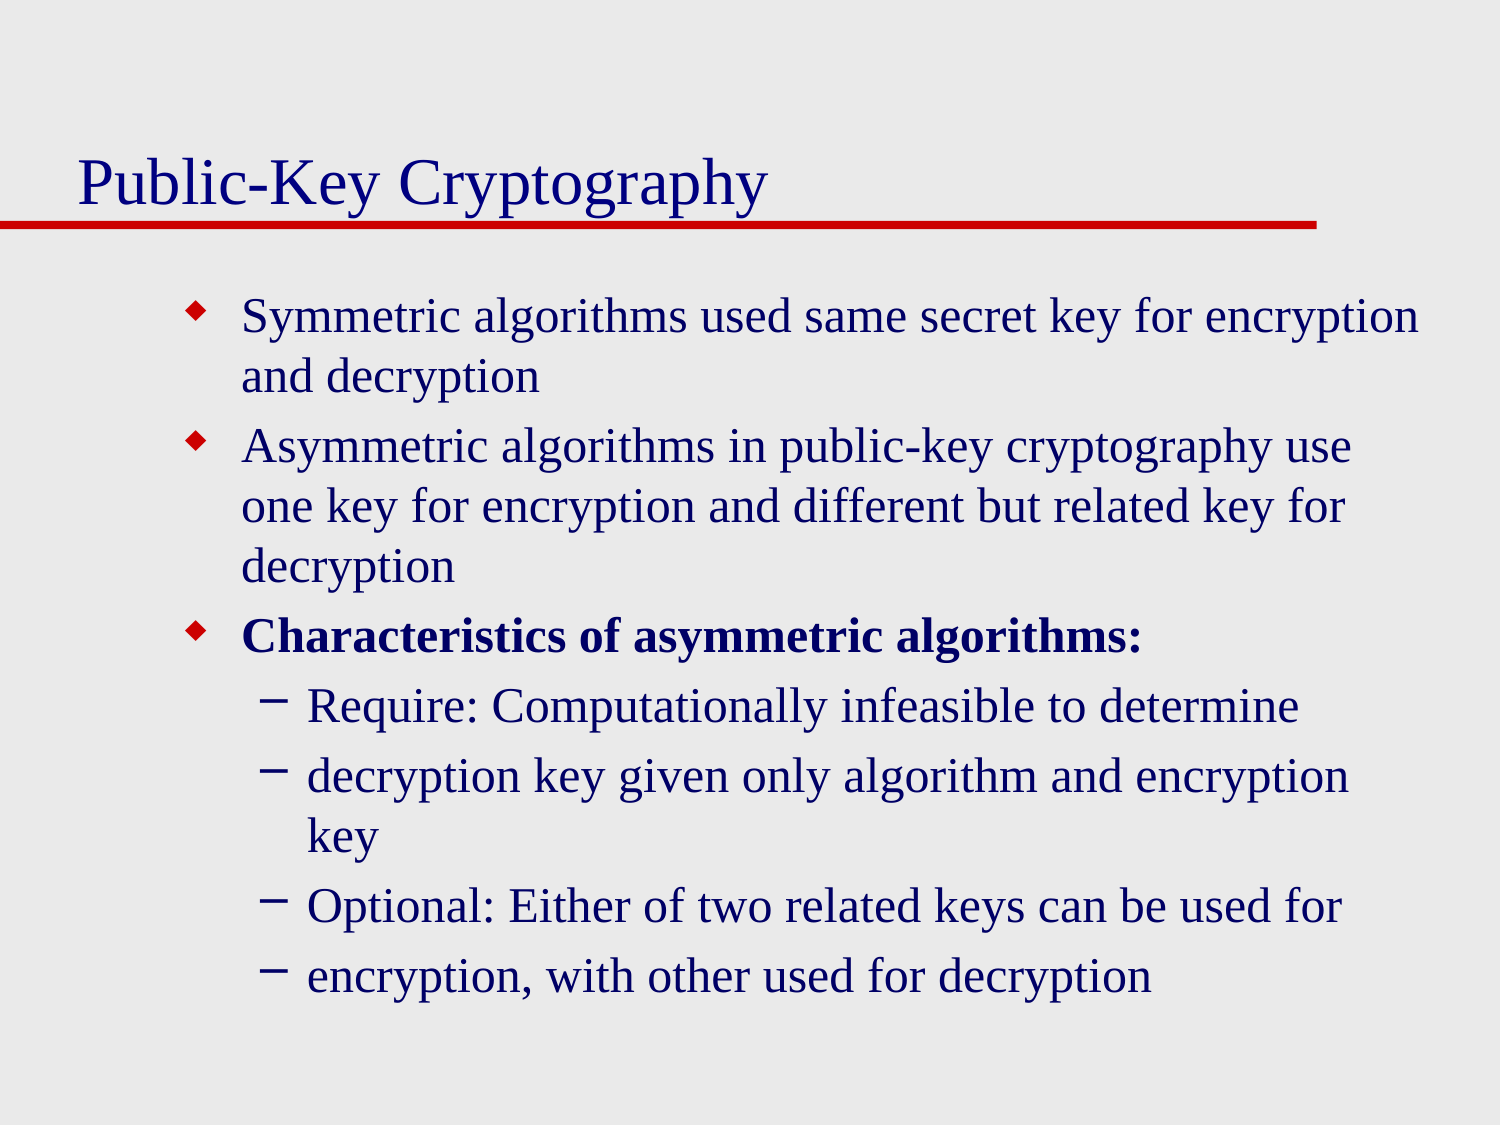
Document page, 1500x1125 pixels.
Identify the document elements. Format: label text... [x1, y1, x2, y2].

title Public-Key Cryptography [62, 43, 1338, 226]
list Symmetric algorithms used same secret key for encryption and decryption Asymmetric algorithms in public-key cryptography use one key for encryption and different but related key for decryption Characteristics of asymmetric algorithms: Require: Computationally infeasible to determine decryption key given only algorithm and encryption key Optional: Either of two related keys can be used for encryption, with other used for decryption [169, 274, 1438, 951]
